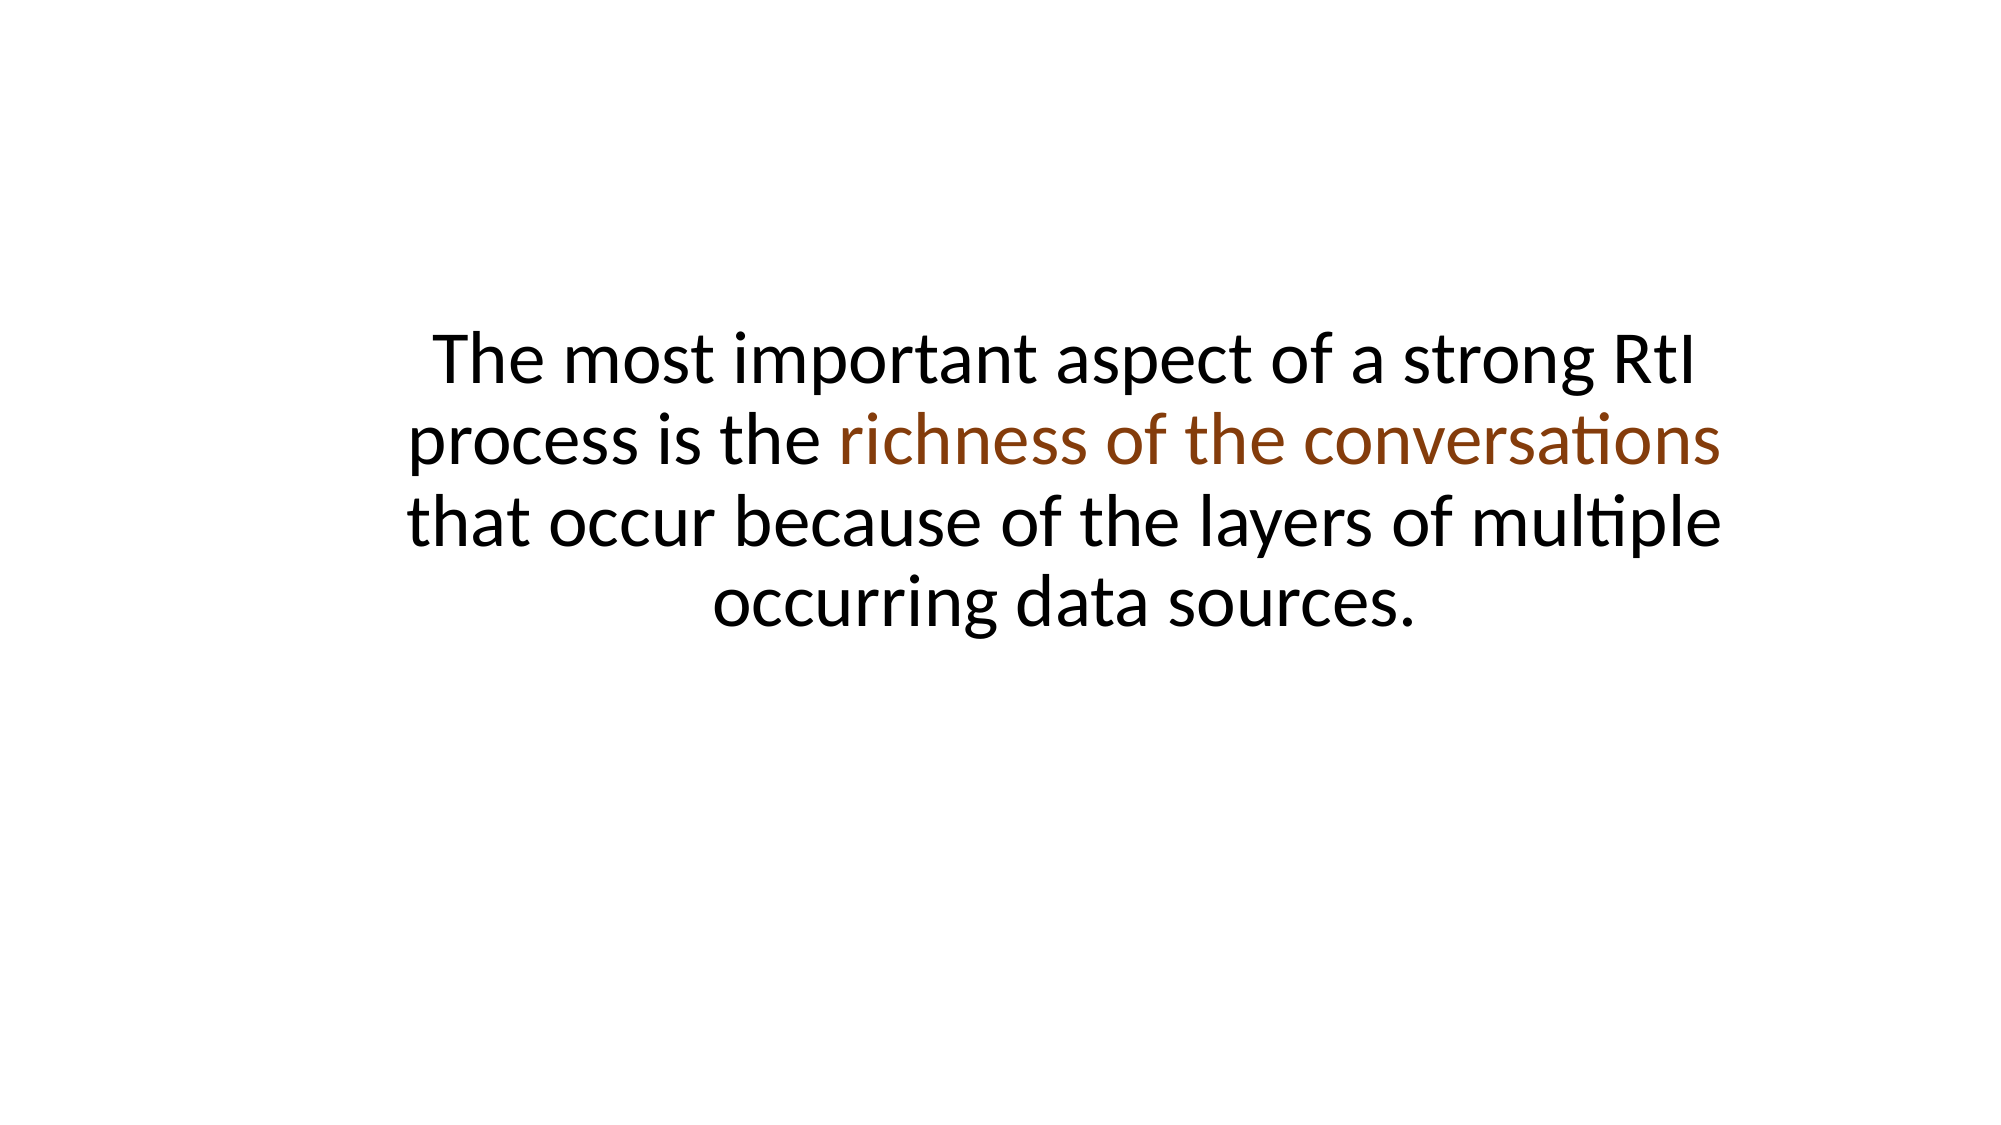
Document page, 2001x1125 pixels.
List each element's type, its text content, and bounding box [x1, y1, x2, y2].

list The most important aspect of a strong RtI process is the richness of the conversations that occur because of the layers of multiple occurring data sources. [381, 99, 1750, 1014]
